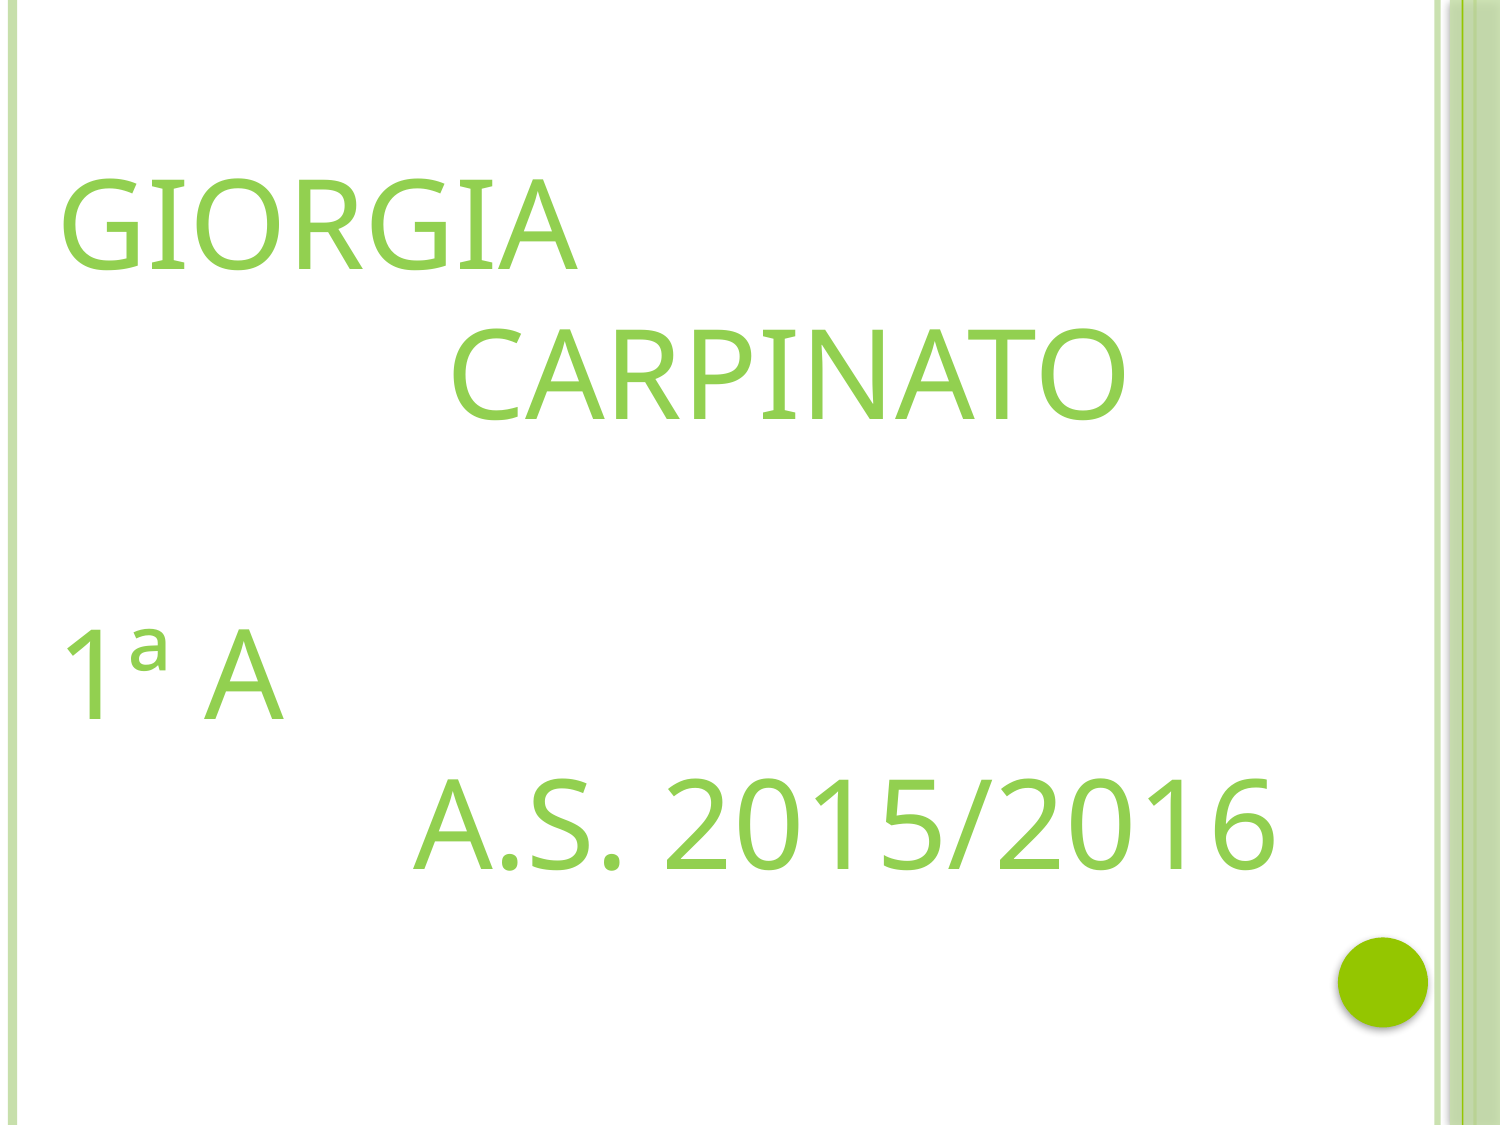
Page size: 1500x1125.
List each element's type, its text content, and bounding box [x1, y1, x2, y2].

text_box GIORGIA CARPINATO 1ª A A.S. 2015/2016 [41, 137, 1400, 902]
